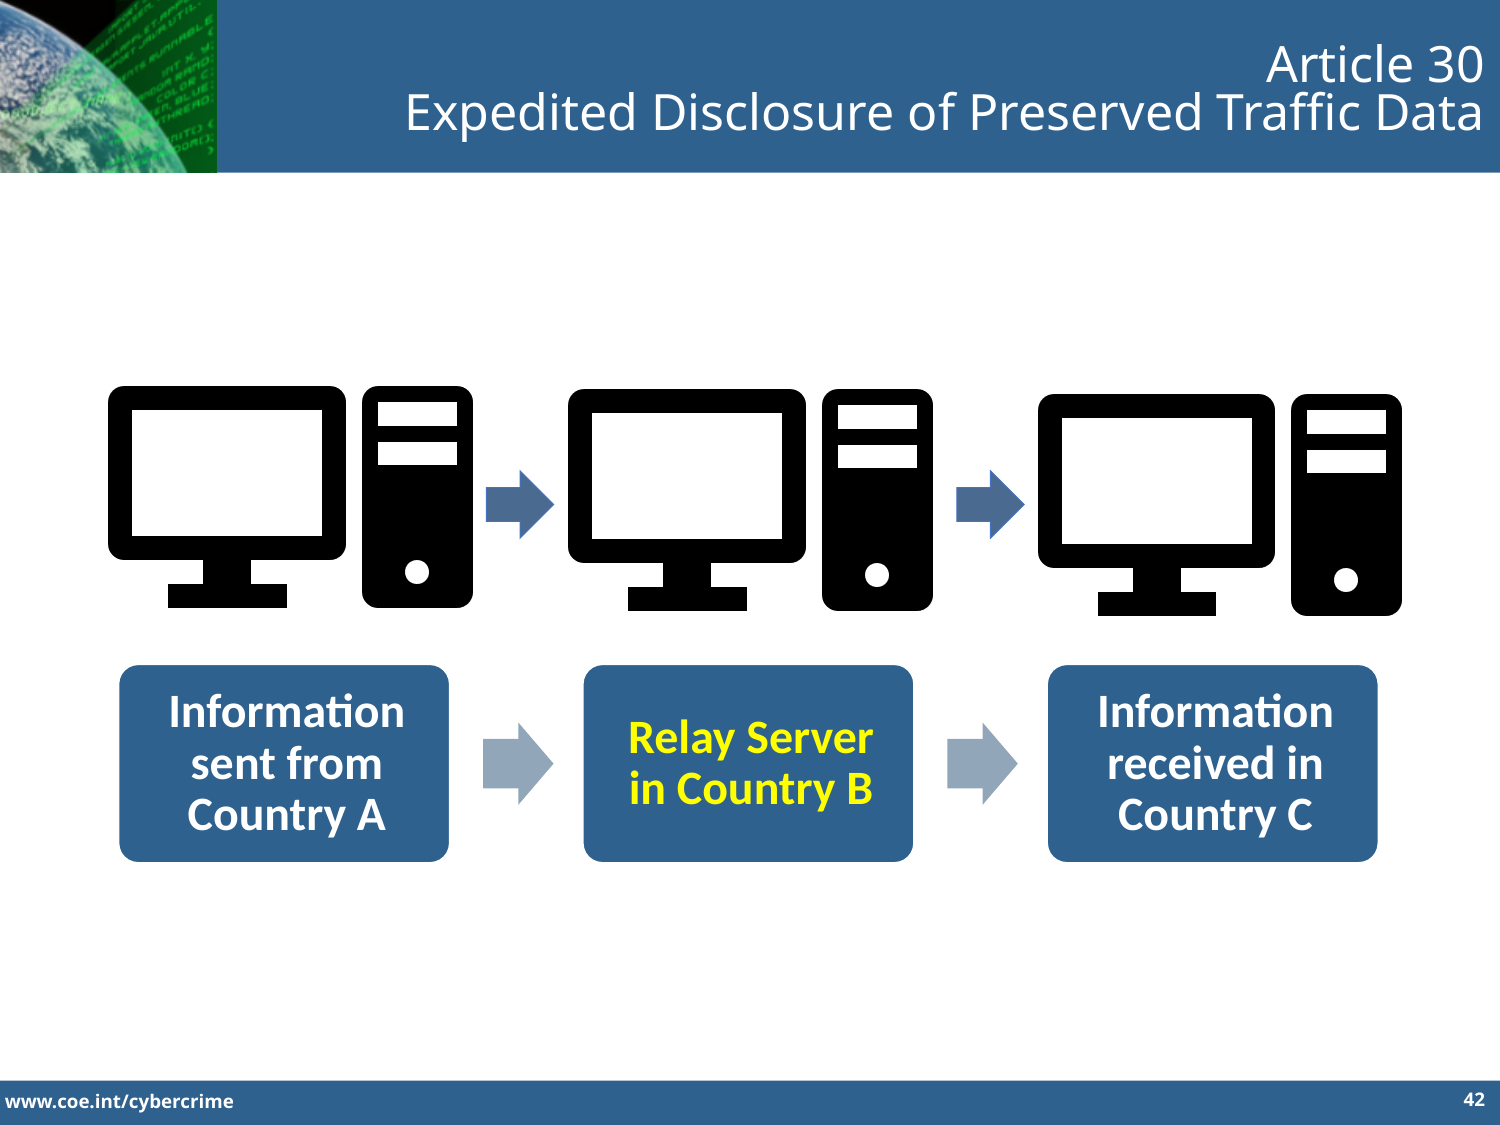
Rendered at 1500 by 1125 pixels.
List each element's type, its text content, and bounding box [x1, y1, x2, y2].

picture [1030, 315, 1409, 694]
slide_number 42 [1149, 1079, 1500, 1125]
picture [100, 307, 480, 686]
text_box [117, 430, 1380, 1097]
text_box Article 30 Expedited Disclosure of Preserved Traffic Data [254, 15, 1500, 168]
picture [0, 1, 217, 173]
picture [560, 310, 940, 430]
